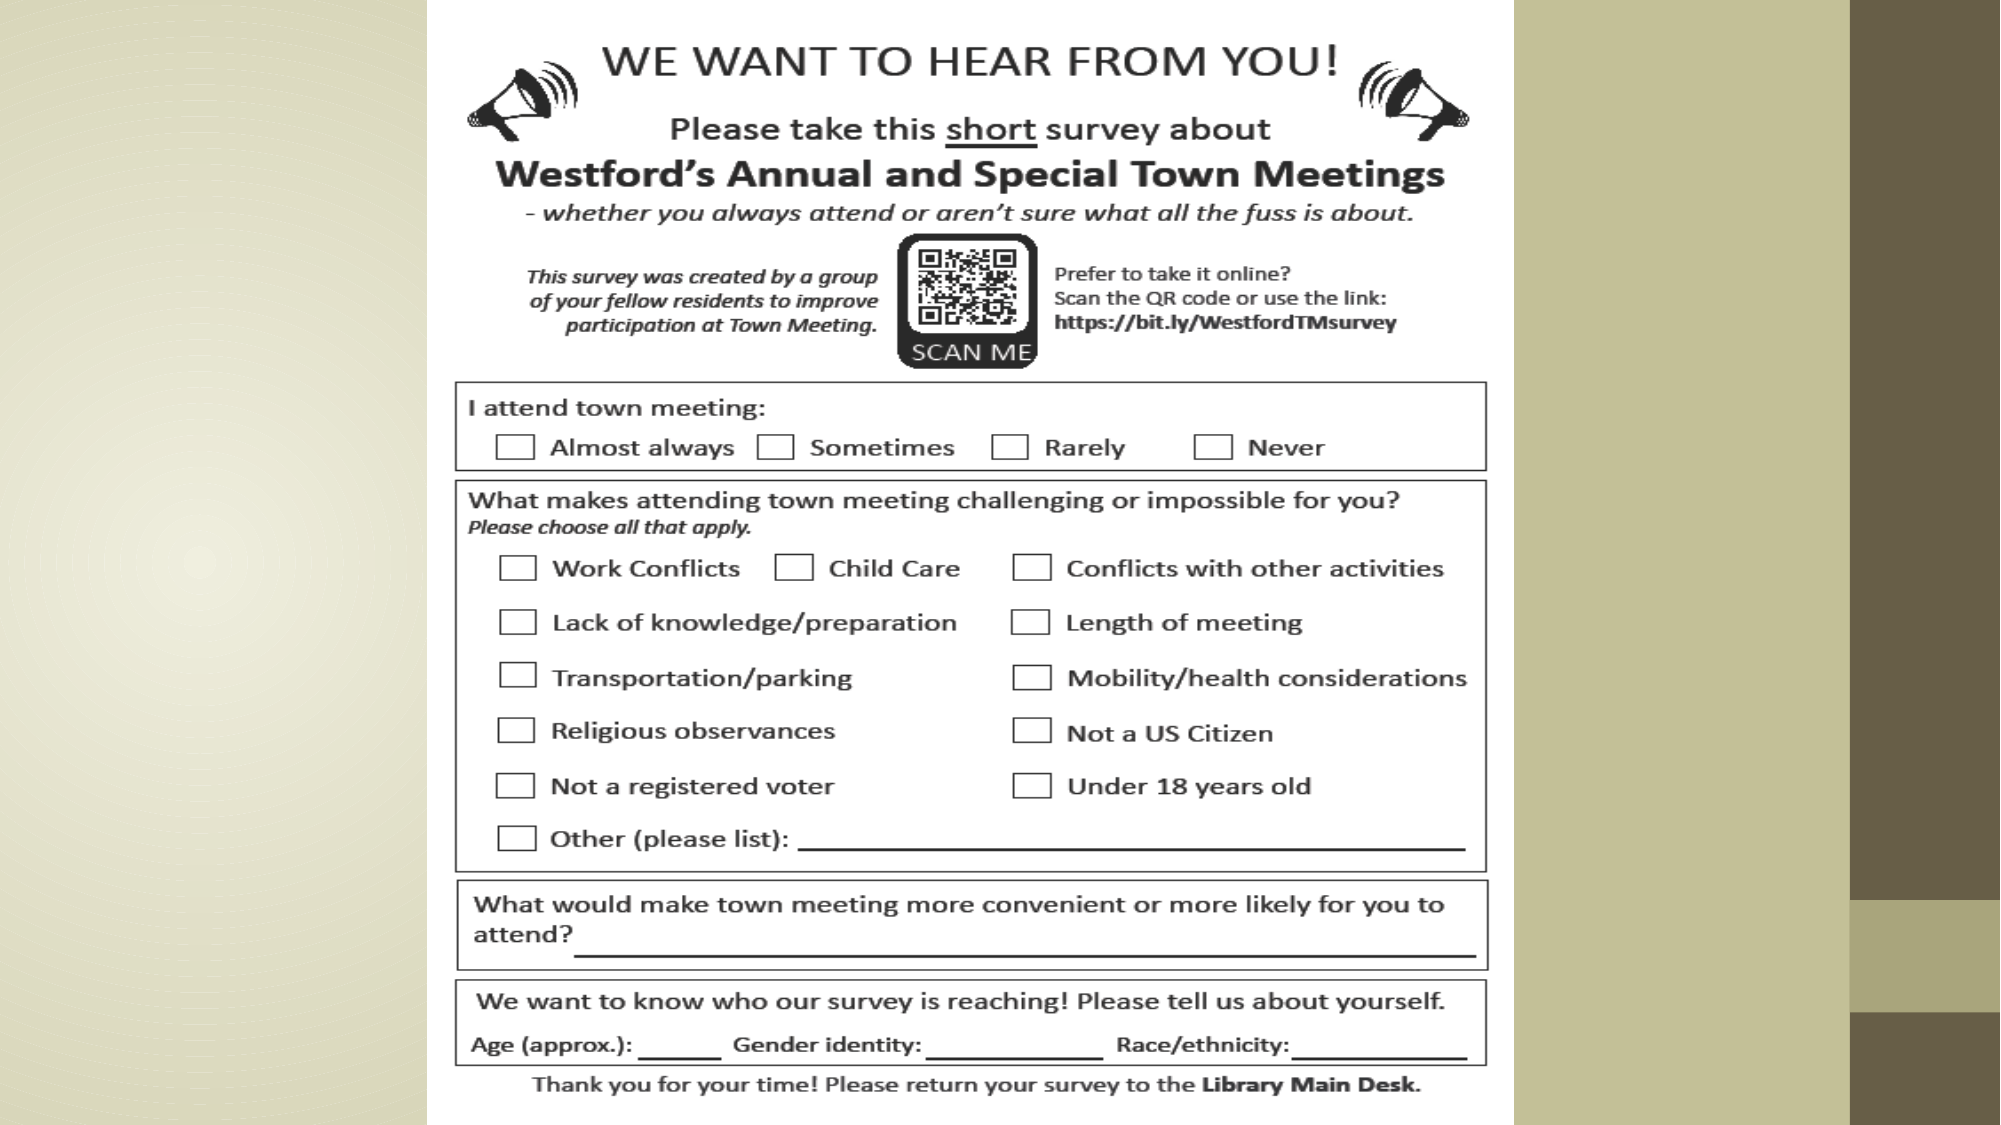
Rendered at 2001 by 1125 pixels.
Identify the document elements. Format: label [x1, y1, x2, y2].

text_box [426, 0, 1514, 1125]
